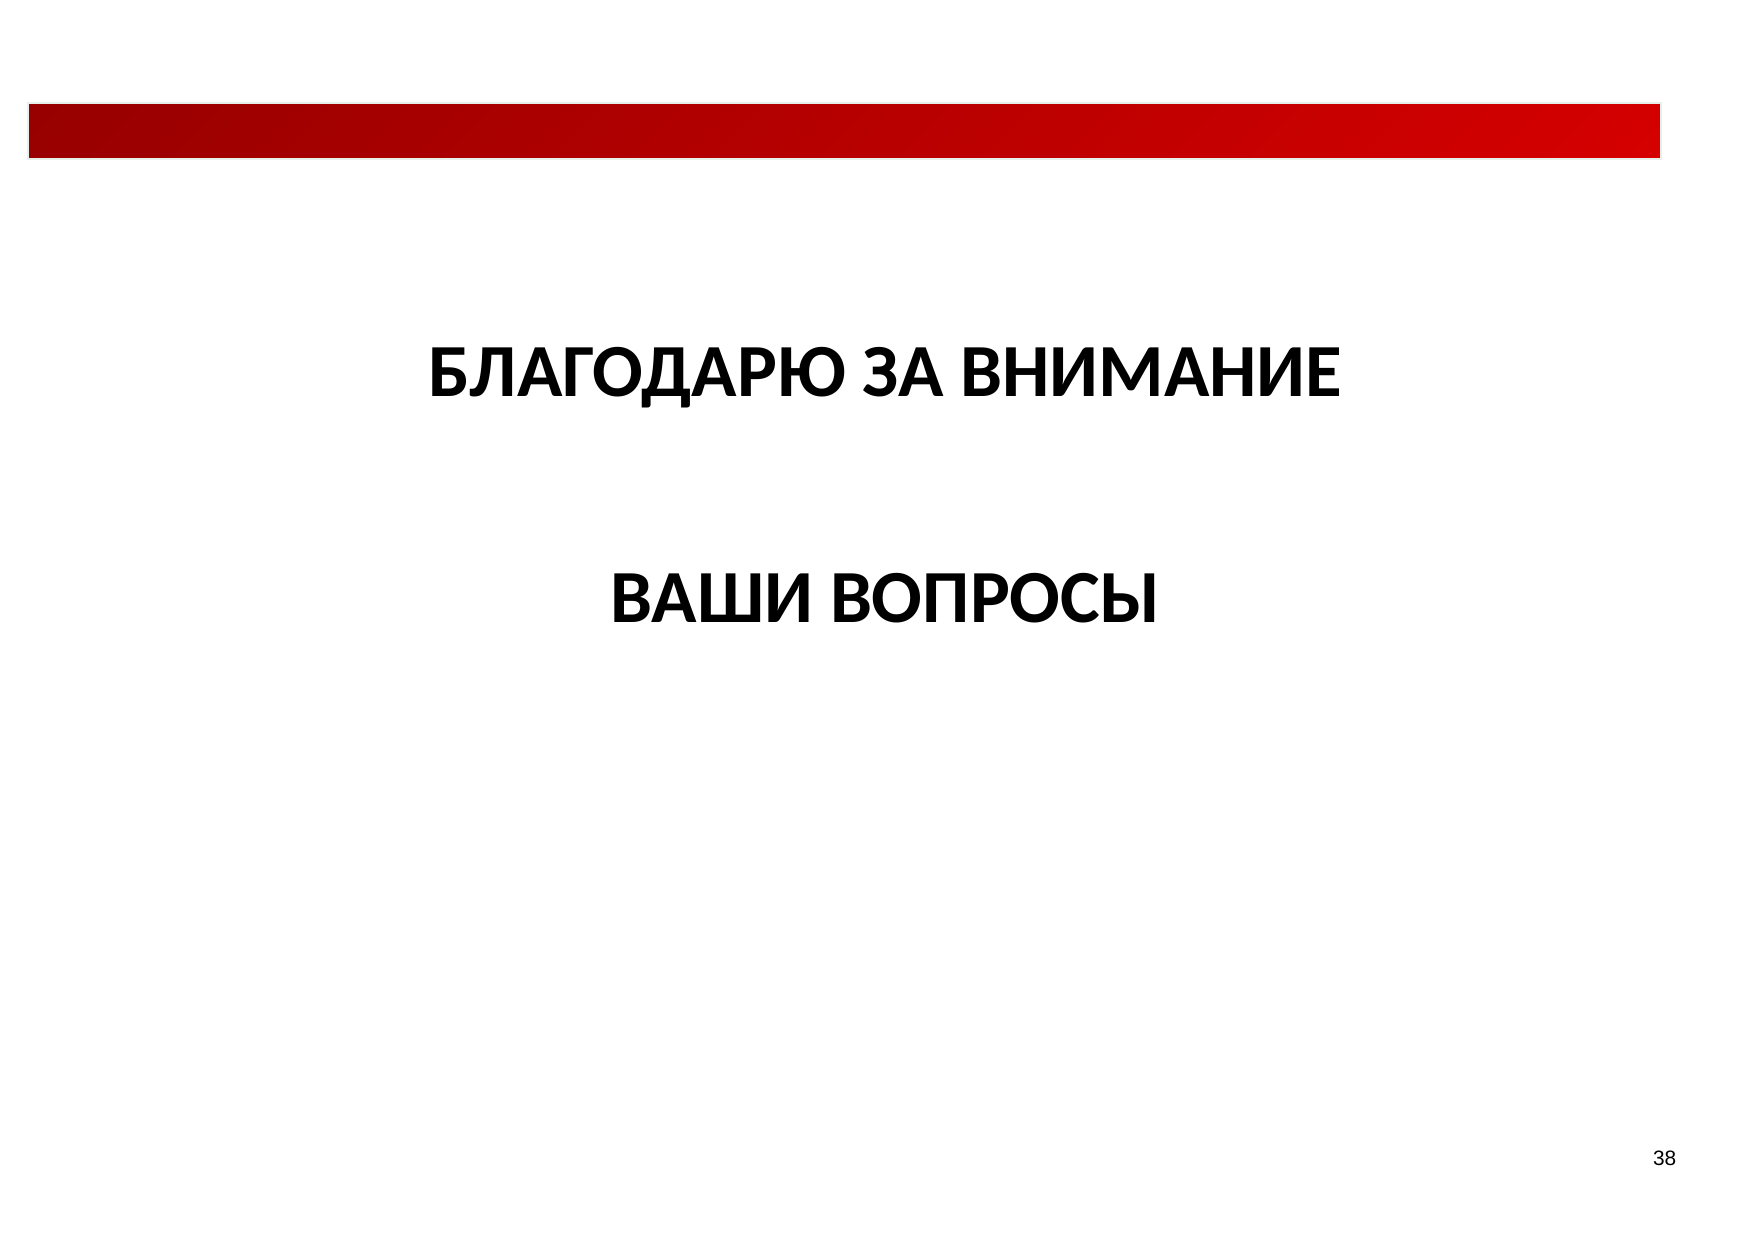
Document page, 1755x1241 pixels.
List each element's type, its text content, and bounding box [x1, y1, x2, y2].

slide_number 38 [1283, 1136, 1694, 1223]
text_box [27, 102, 1662, 160]
table_header БЛАГОДАРЮ ЗА ВНИМАНИЕ ВАШИ ВОПРОСЫ [78, 293, 1693, 668]
